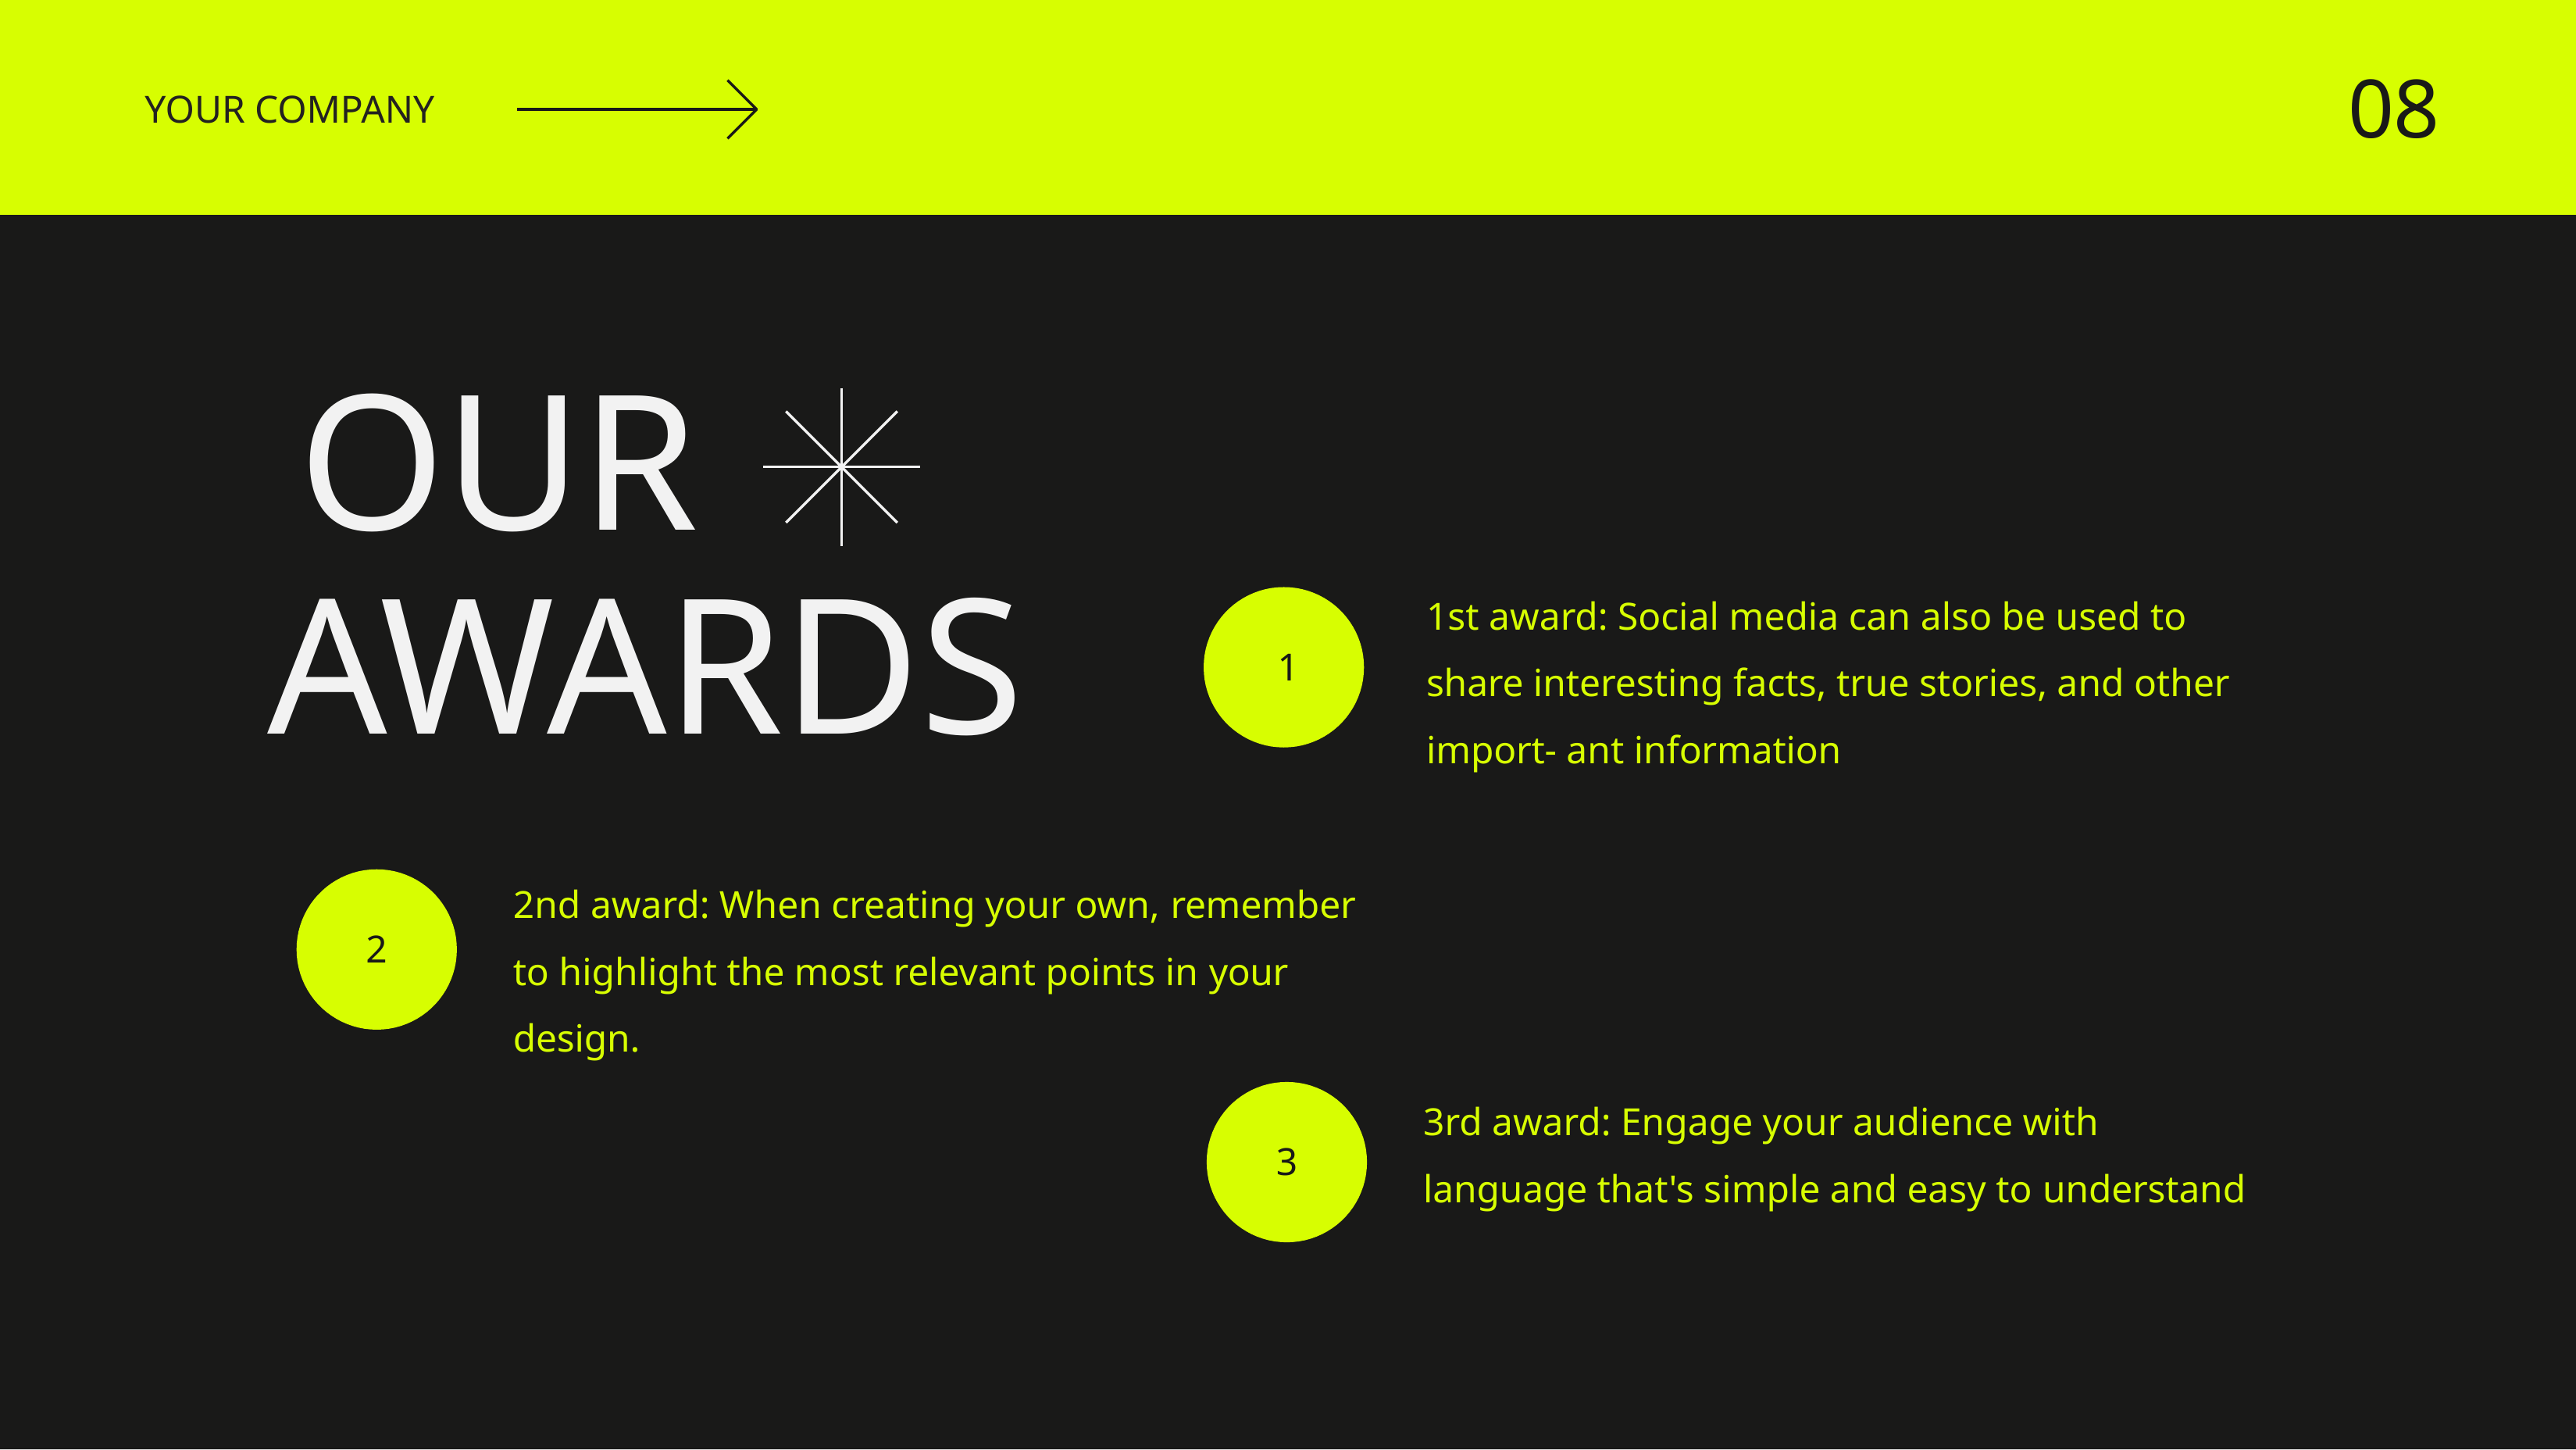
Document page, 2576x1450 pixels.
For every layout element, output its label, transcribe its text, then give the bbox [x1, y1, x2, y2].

text_box YOUR COMPANY [144, 84, 448, 131]
text_box OUR AWARDS [267, 338, 1108, 772]
text_box 1st award: Social media can also be used to share interesting facts, true stories, and other import- ant information [1425, 569, 2278, 771]
text_box 2 [363, 923, 390, 971]
text_box [1204, 587, 1365, 748]
text_box [1206, 1081, 1368, 1243]
text_box 2nd award: When creating your own, remember to highlight the most relevant points in your design. [512, 857, 1368, 1060]
title 08 [2337, 55, 2451, 300]
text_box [516, 78, 758, 141]
text_box 1 [1277, 641, 1293, 688]
text_box 3 [1273, 1136, 1300, 1184]
text_box 3rd award: Engage your audience with language that's simple and easy to understand [1423, 1074, 2273, 1210]
text_box [296, 869, 457, 1030]
